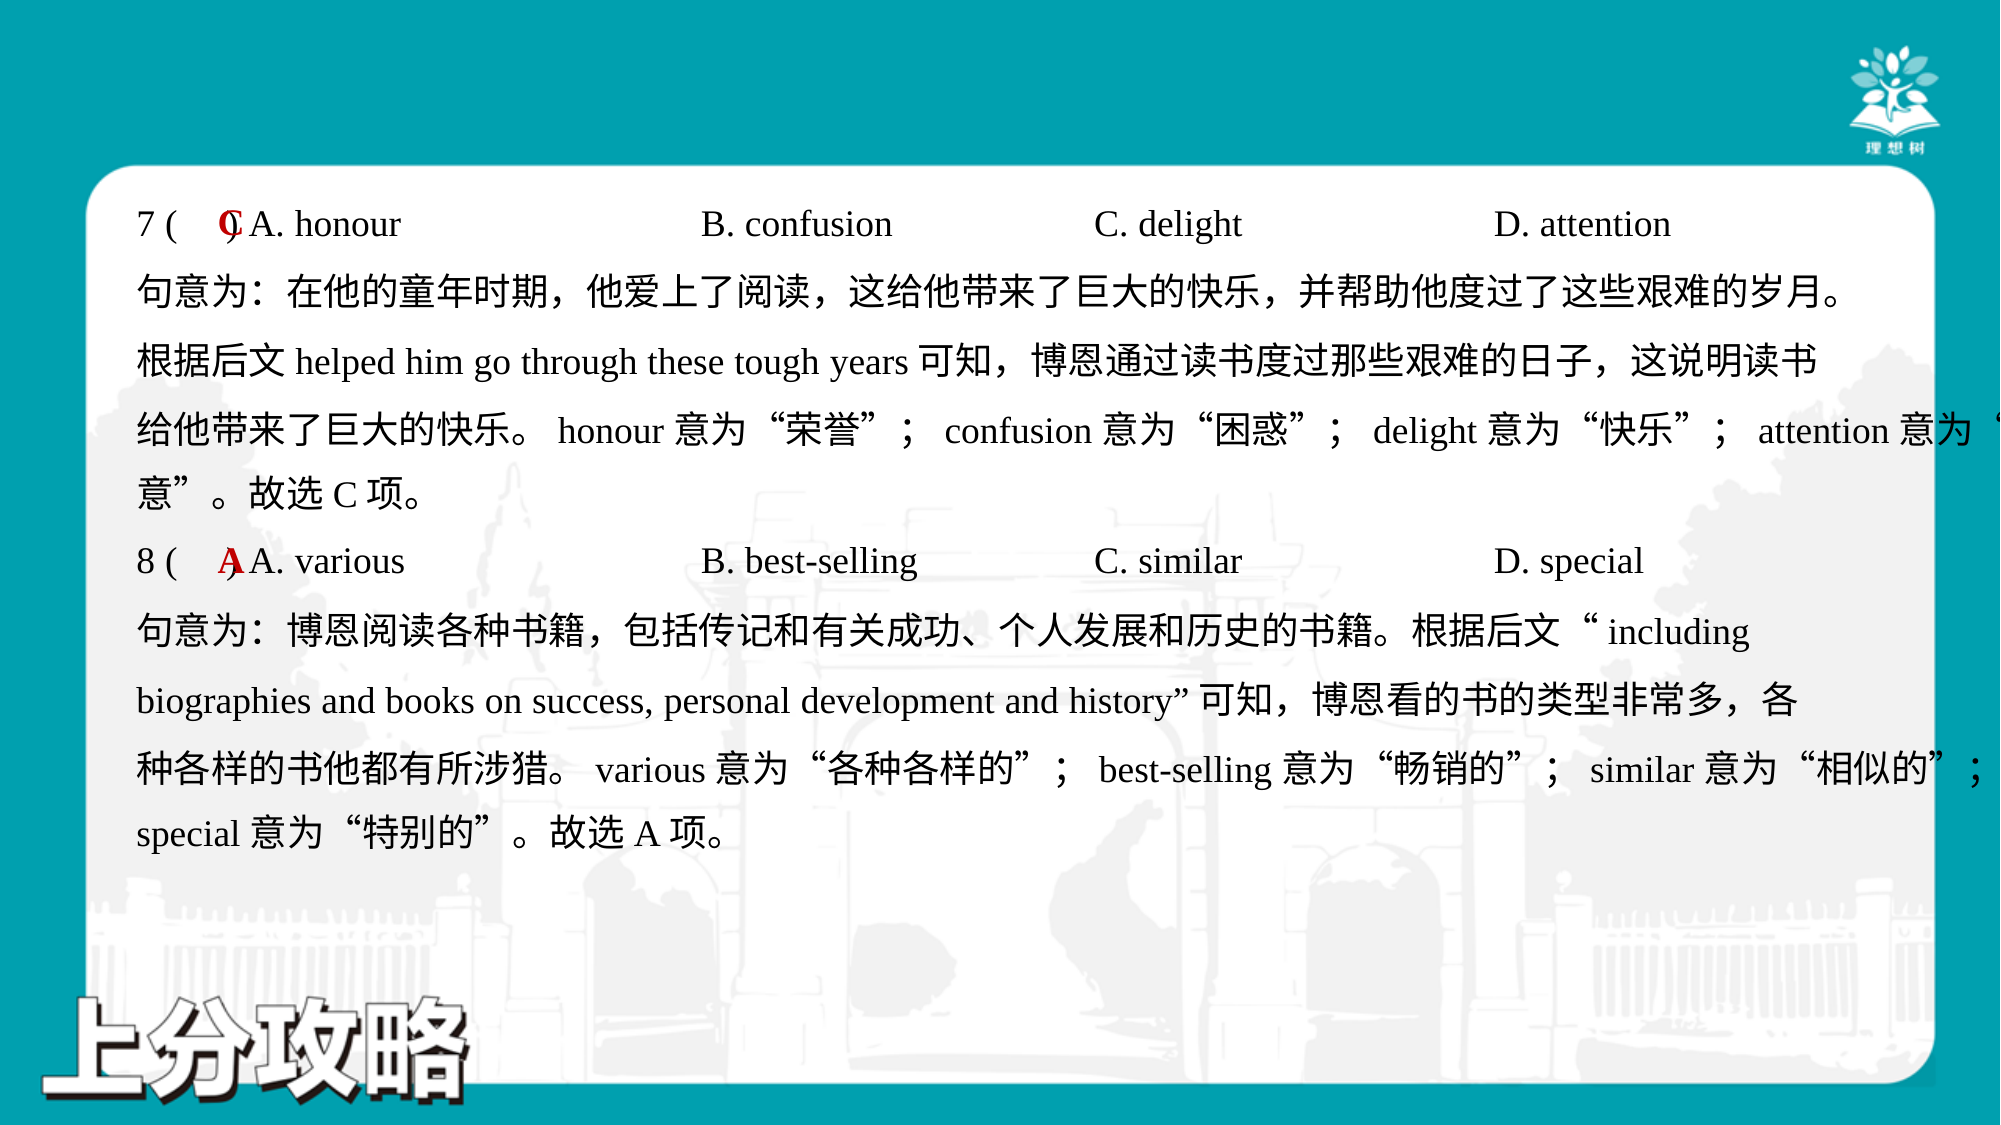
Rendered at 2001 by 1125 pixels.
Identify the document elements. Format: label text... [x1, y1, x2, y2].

text_box 句意为：博恩阅读各种书籍，包括传记和有关成功、个人发展和历史的书籍。根据后文“including biographies and books on success, personal development and history”可知，博恩看的书的类型非常多，各 种各样的书他都有所涉猎。various意为“各种各样的”；best-selling意为“畅销的”；similar意为“相似的”； special意为“特别的”。故选A项。 [136, 583, 1865, 848]
text_box 8 ( ) A. various B. best-selling C. similar D. special [259, 514, 1865, 574]
text_box A [204, 513, 259, 574]
text_box 7 ( ) A. honour B. confusion C. delight D. attention [136, 176, 1865, 237]
text_box 8 ( ) A. various B. best-selling C. similar D. special [136, 514, 204, 574]
text_box C [204, 176, 259, 236]
picture [0, 0, 2000, 1125]
text_box 句意为：在他的童年时期，他爱上了阅读，这给他带来了巨大的快乐，并帮助他度过了这些艰难的岁月。 根据后文helped him go through these tough years可知，博恩通过读书度过那些艰难的日子，这说明读书 给他带来了巨大的快乐。honour意为“荣誉”；confusion意为“困惑”；delight意为“快乐”；attention意为“注 意”。故选C项。 [136, 244, 1865, 509]
